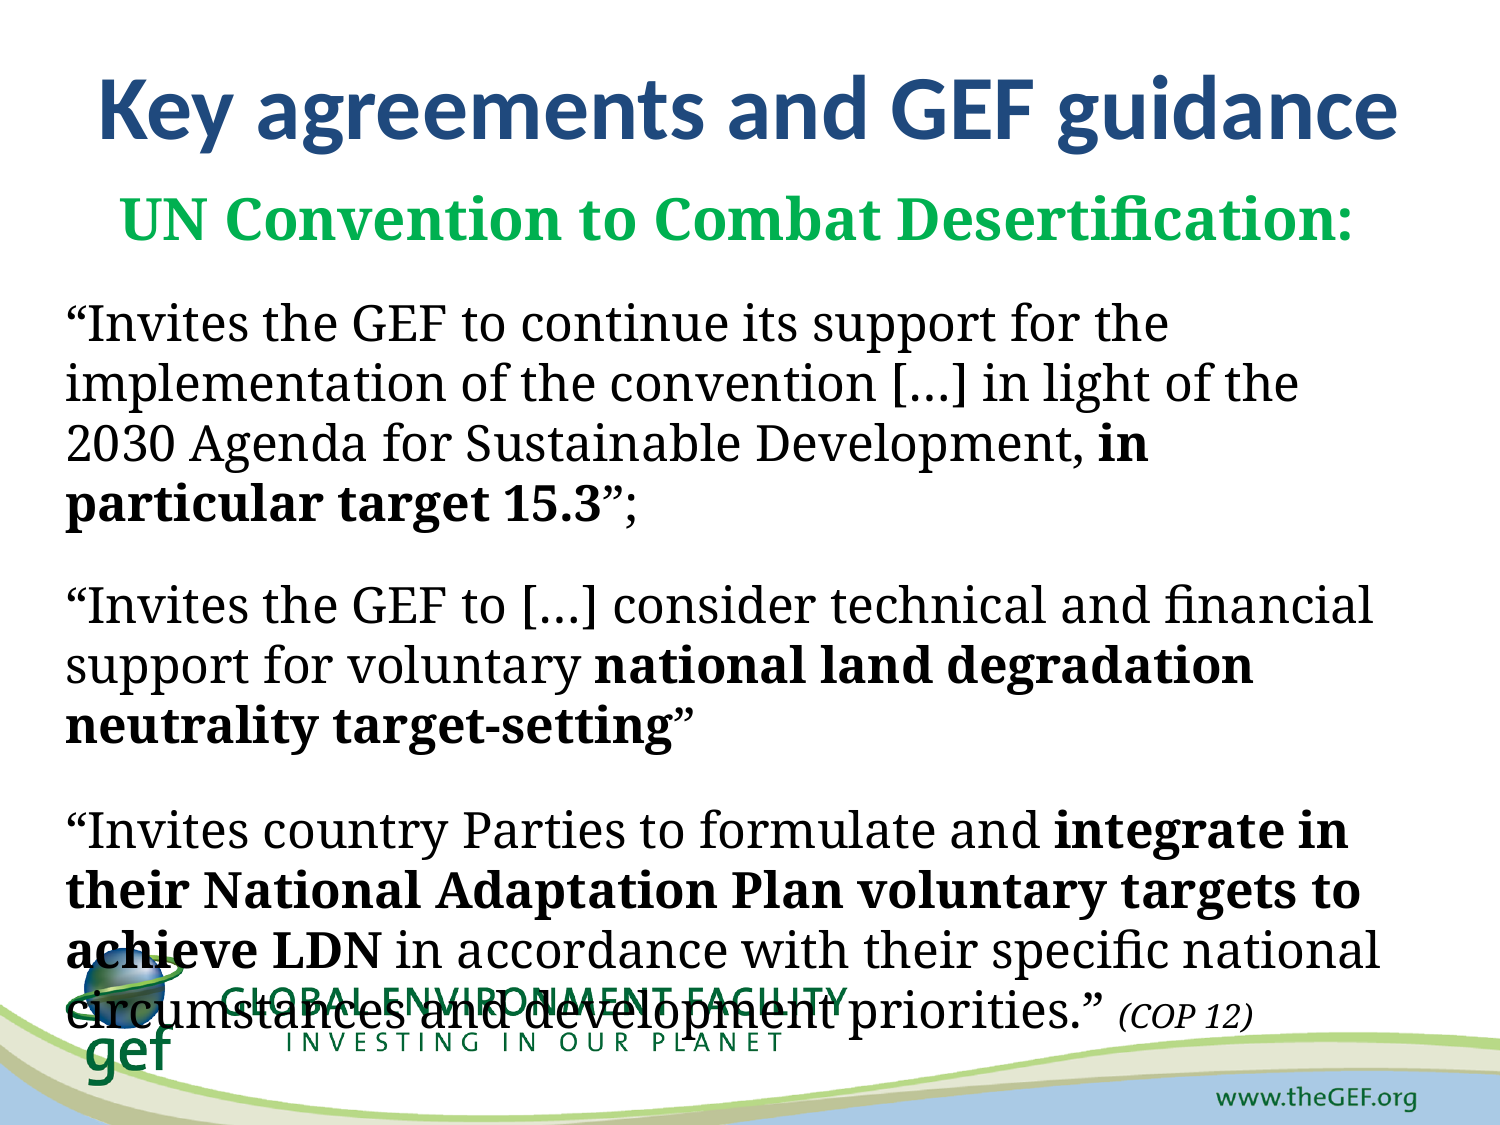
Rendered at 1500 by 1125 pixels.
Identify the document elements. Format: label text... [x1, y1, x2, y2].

picture [0, 920, 1500, 1125]
title Key agreements and GEF guidance [74, 37, 1426, 168]
list UN Convention to Combat Desertification: “Invites the GEF to continue its support for the implementation of the convention […] in light of the 2030 Agenda for Sustainable Development, in particular target 15.3”; “Invites the GEF to […] consider technical and financial support for voluntary national land degradation neutrality target-setting” “Invites country Parties to formulate and integrate in their National Adaptation Plan voluntary targets to achieve LDN in accordance with their specific national circumstances and development priorities.” (COP 12) [49, 174, 1426, 918]
